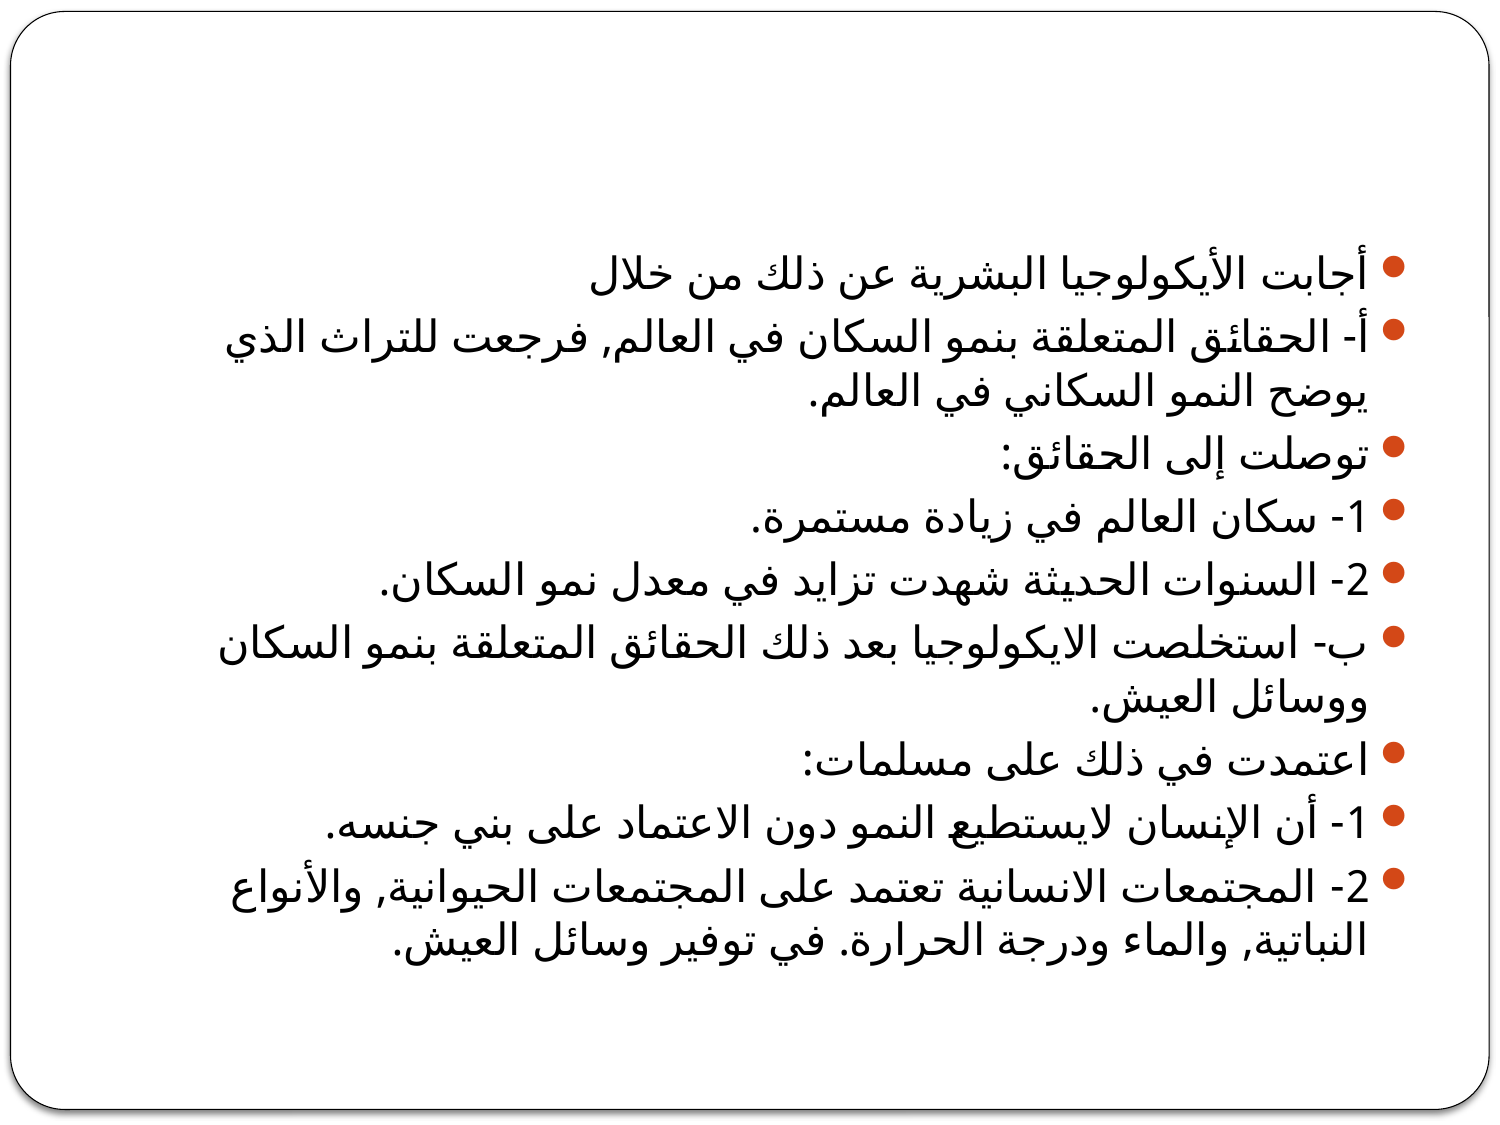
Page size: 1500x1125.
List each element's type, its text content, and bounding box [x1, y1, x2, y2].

list أجابت الأيكولوجيا البشرية عن ذلك من خلال أ- الحقائق المتعلقة بنمو السكان في العالم, فرجعت للتراث الذي يوضح النمو السكاني في العالم. توصلت إلى الحقائق: 1- سكان العالم في زيادة مستمرة. 2- السنوات الحديثة شهدت تزايد في معدل نمو السكان. ب- استخلصت الايكولوجيا بعد ذلك الحقائق المتعلقة بنمو السكان ووسائل العيش. اعتمدت في ذلك على مسلمات: 1- أن الإنسان لايستطيع النمو دون الاعتماد على بني جنسه. 2- المجتمعات الانسانية تعتمد على المجتمعات الحيوانية, والأنواع النباتية, والماء ودرجة الحرارة. في توفير وسائل العيش. [150, 237, 1425, 988]
